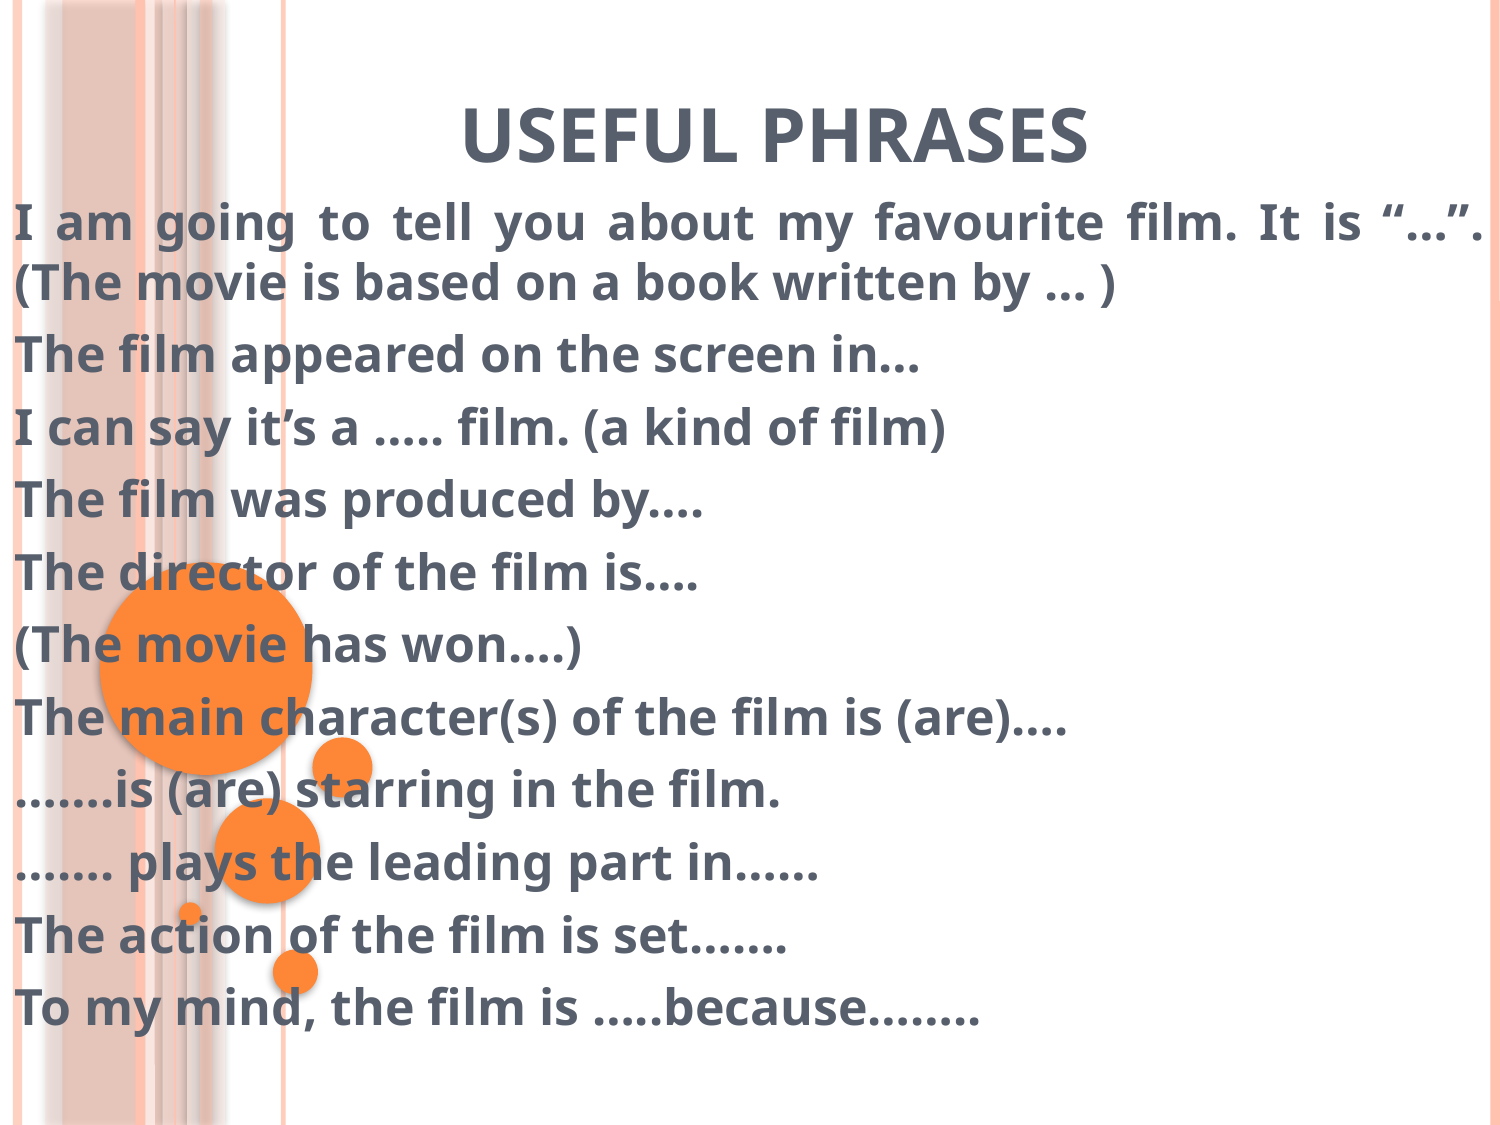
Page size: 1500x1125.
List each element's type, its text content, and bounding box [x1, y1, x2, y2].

title USEFUL PHRASES [50, 66, 1500, 125]
subtitle I am going to tell you about my favourite film. It is “…”. (The movie is based on a book written by … ) The film appeared on the screen in… I can say it’s a ….. film. (a kind of film) The film was produced by…. The director of the film is…. (The movie has won….) The main character(s) of the film is (are)…. …….is (are) starring in the film. ……. plays the leading part in…… The action of the film is set……. To my mind, the film is …..because…….. I am going to tell you about my favorite film. It is “…”. (The movie is based on a book written by … ) The film appeared on the screen in… I can say it’s a ….. film. (a kind of film) The film was produced by…. The director of the film is…. The movie has won…. [0, 125, 1500, 1125]
